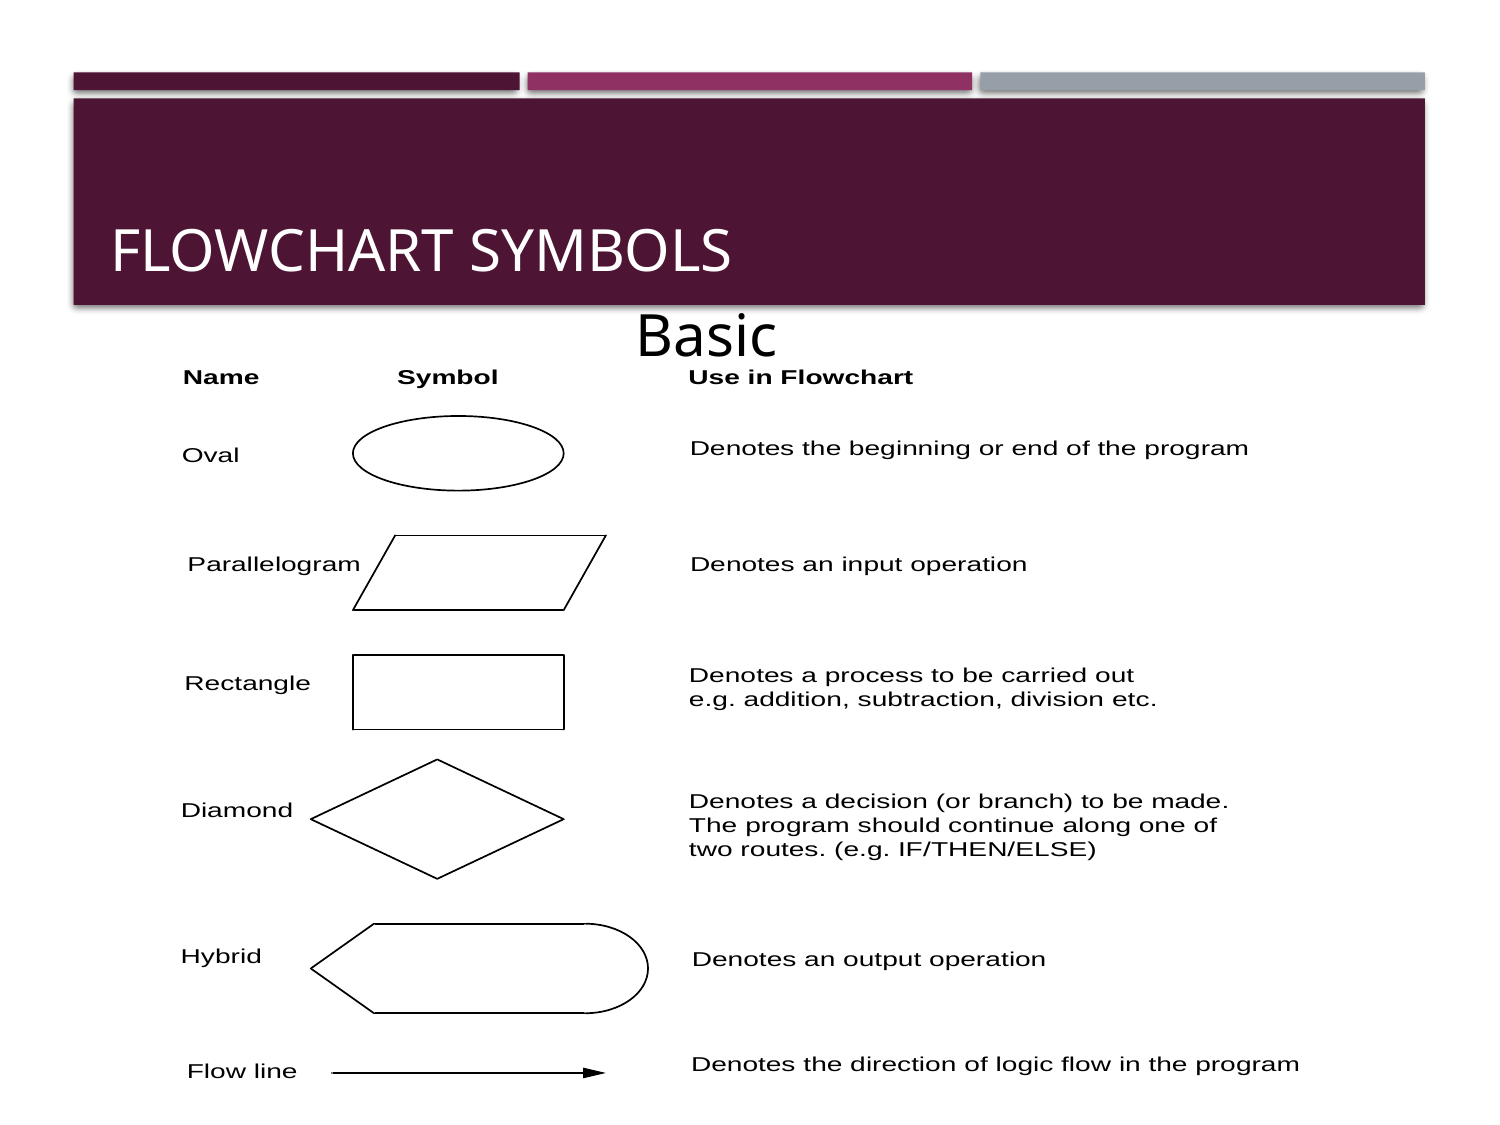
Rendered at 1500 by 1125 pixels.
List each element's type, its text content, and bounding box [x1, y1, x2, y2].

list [177, 361, 1304, 1088]
text_box Basic [620, 290, 796, 359]
title Flowchart Symbols [95, 112, 1406, 291]
